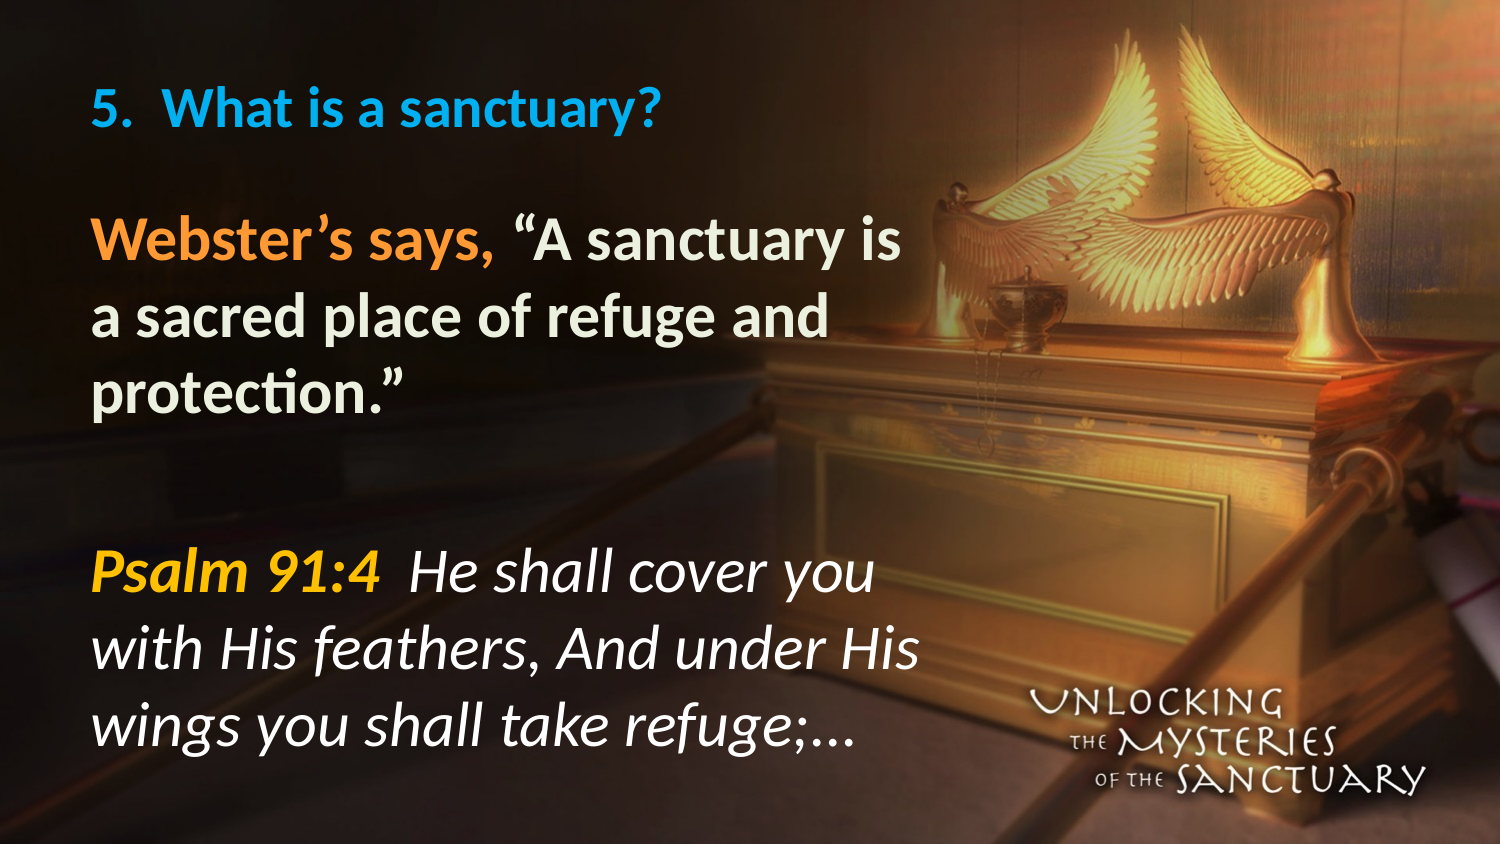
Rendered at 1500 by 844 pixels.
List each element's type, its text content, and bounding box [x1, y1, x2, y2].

list Webster’s says, “A sanctuary is a sacred place of refuge and protection.” Psalm 91:4 He shall cover you with His feathers, And under His wings you shall take refuge;... [75, 188, 957, 825]
picture [0, 0, 1500, 844]
title 5. What is a sanctuary? [75, 33, 1425, 175]
